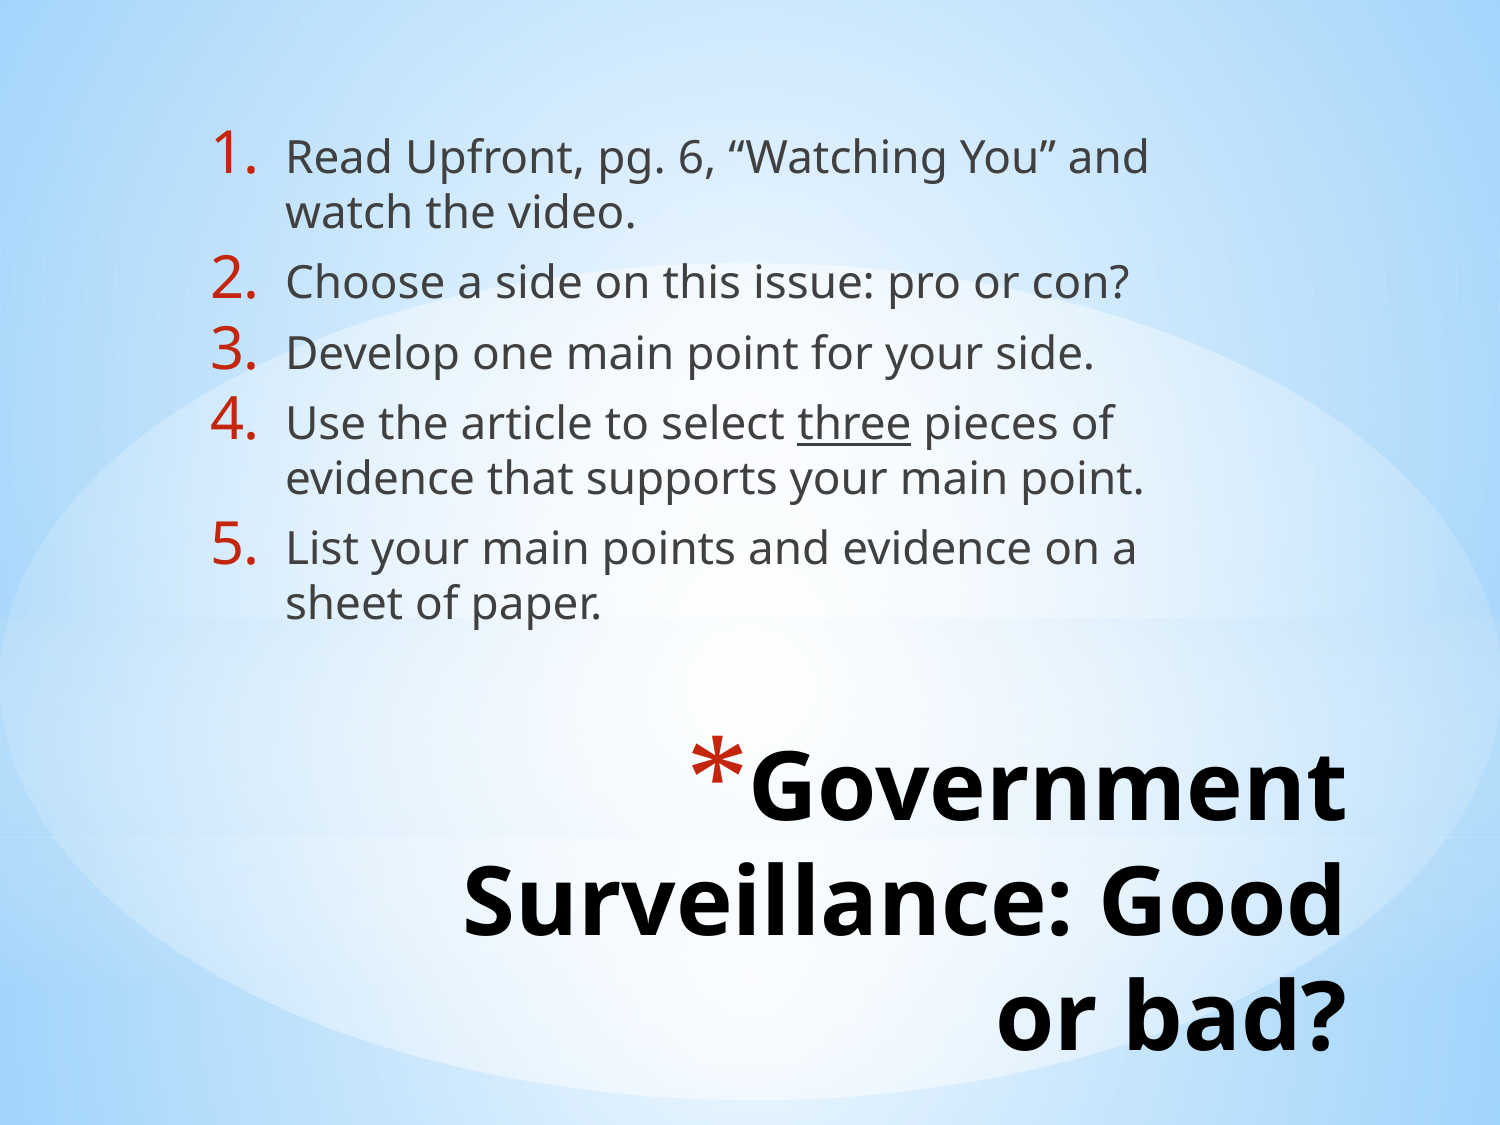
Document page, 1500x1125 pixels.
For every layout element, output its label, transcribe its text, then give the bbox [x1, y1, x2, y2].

list Read Upfront, pg. 6, “Watching You” and watch the video. Choose a side on this issue: pro or con? Develop one main point for your side. Use the article to select three pieces of evidence that supports your main point. List your main points and evidence on a sheet of paper. [187, 120, 1238, 690]
title Government Surveillance: Good or bad? [294, 717, 1363, 905]
